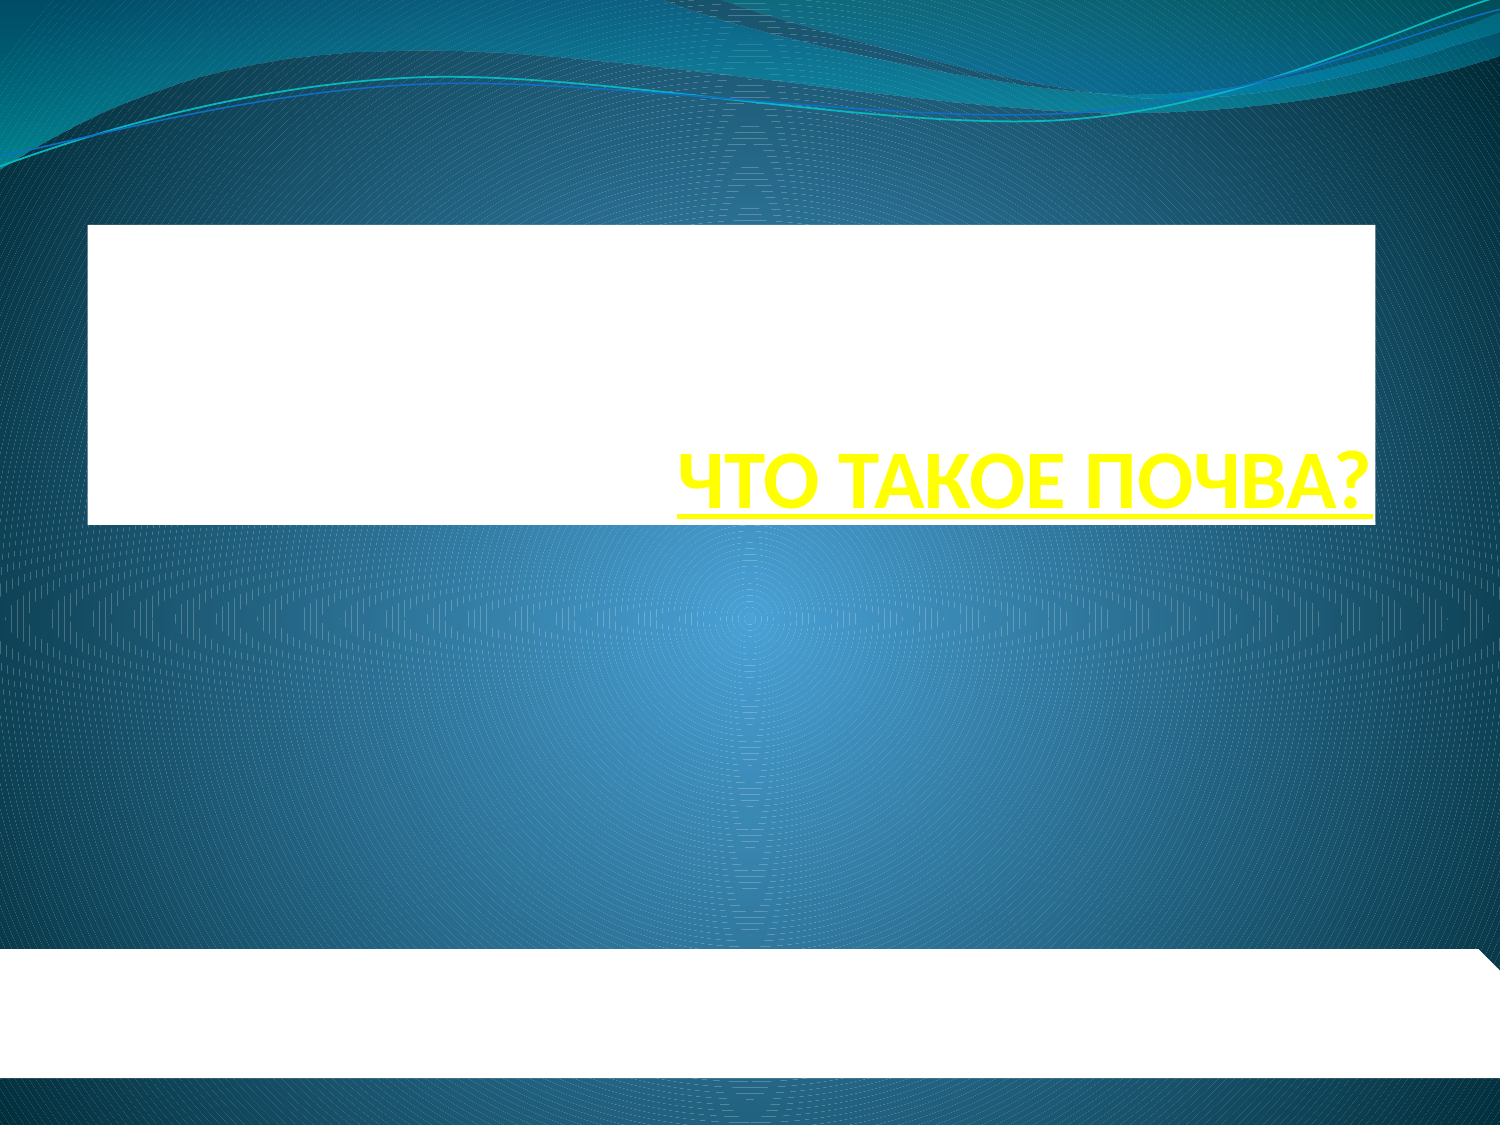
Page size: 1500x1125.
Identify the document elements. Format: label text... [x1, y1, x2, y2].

text_box [0, 947, 1500, 1081]
title Что такое почва? [85, 223, 1378, 527]
